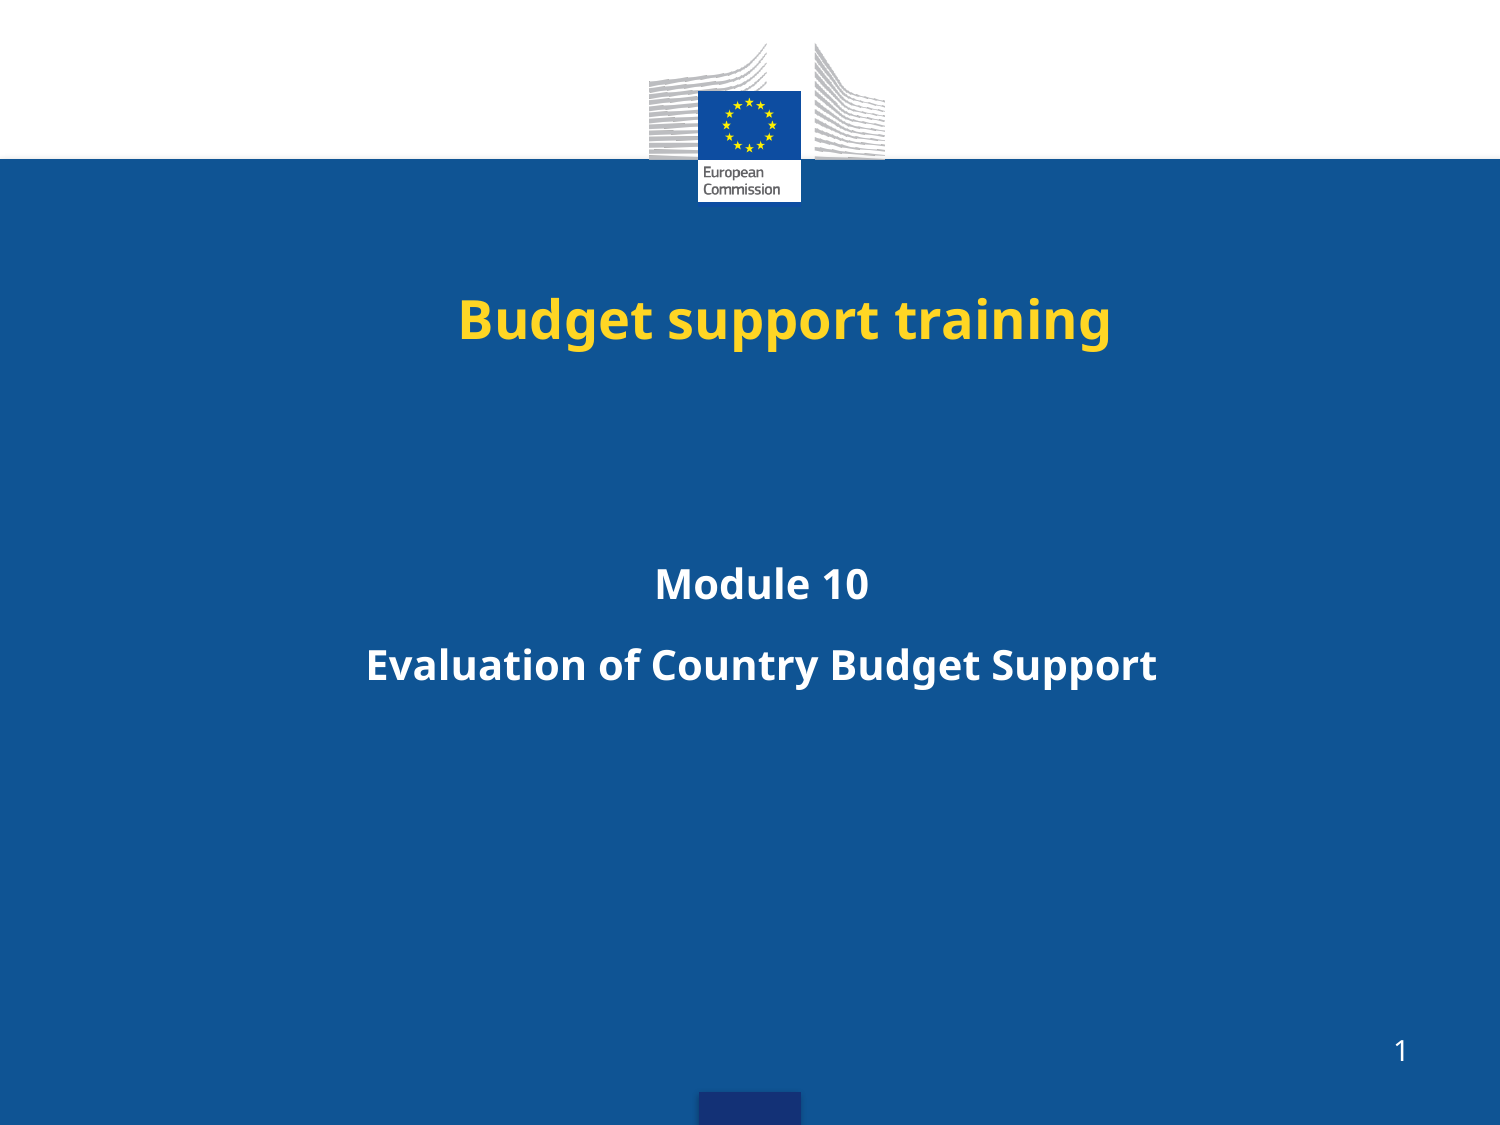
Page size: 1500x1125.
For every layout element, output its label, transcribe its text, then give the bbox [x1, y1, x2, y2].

subtitle Module 10 Evaluation of Country Budget Support [171, 491, 1353, 823]
slide_number 1 [1074, 1024, 1425, 1103]
title Budget support training [100, 267, 1471, 468]
